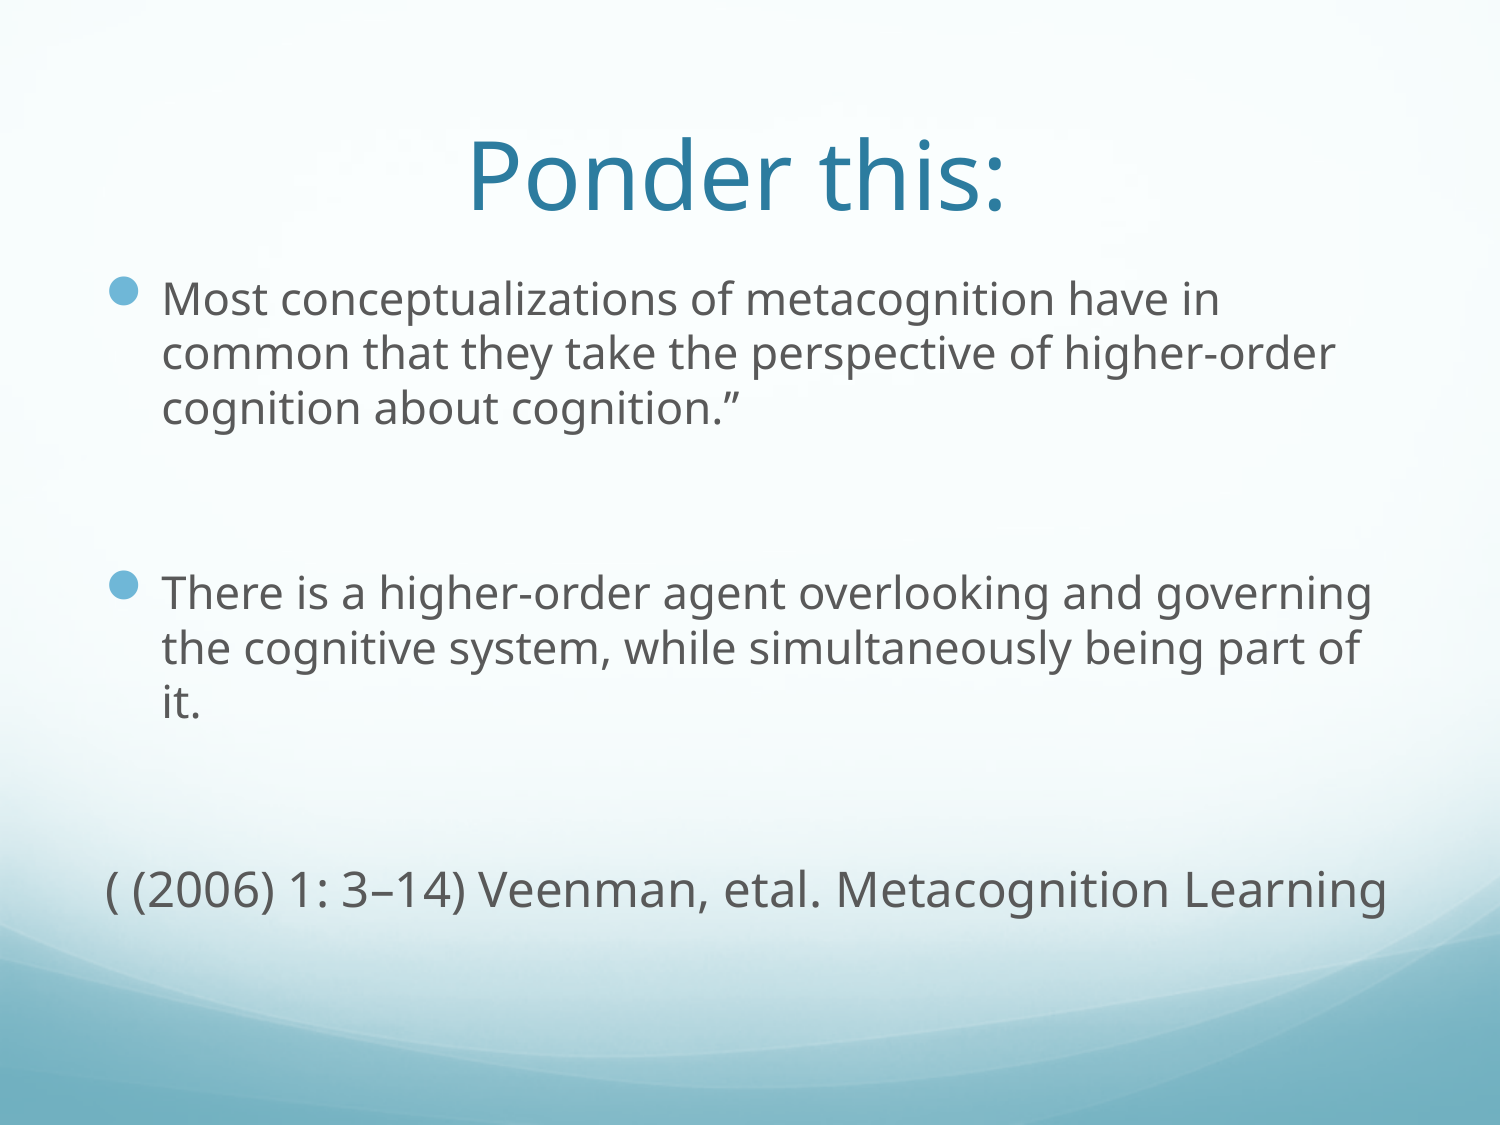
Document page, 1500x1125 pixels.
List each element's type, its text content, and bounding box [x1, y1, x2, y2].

title Ponder this: [90, 17, 1410, 237]
list Most conceptualizations of metacognition have in common that they take the perspective of higher-order cognition about cognition.’’ There is a higher-order agent overlooking and governing the cognitive system, while simultaneously being part of it. ( (2006) 1: 3–14) Veenman, etal. Metacognition Learning [90, 262, 1410, 975]
